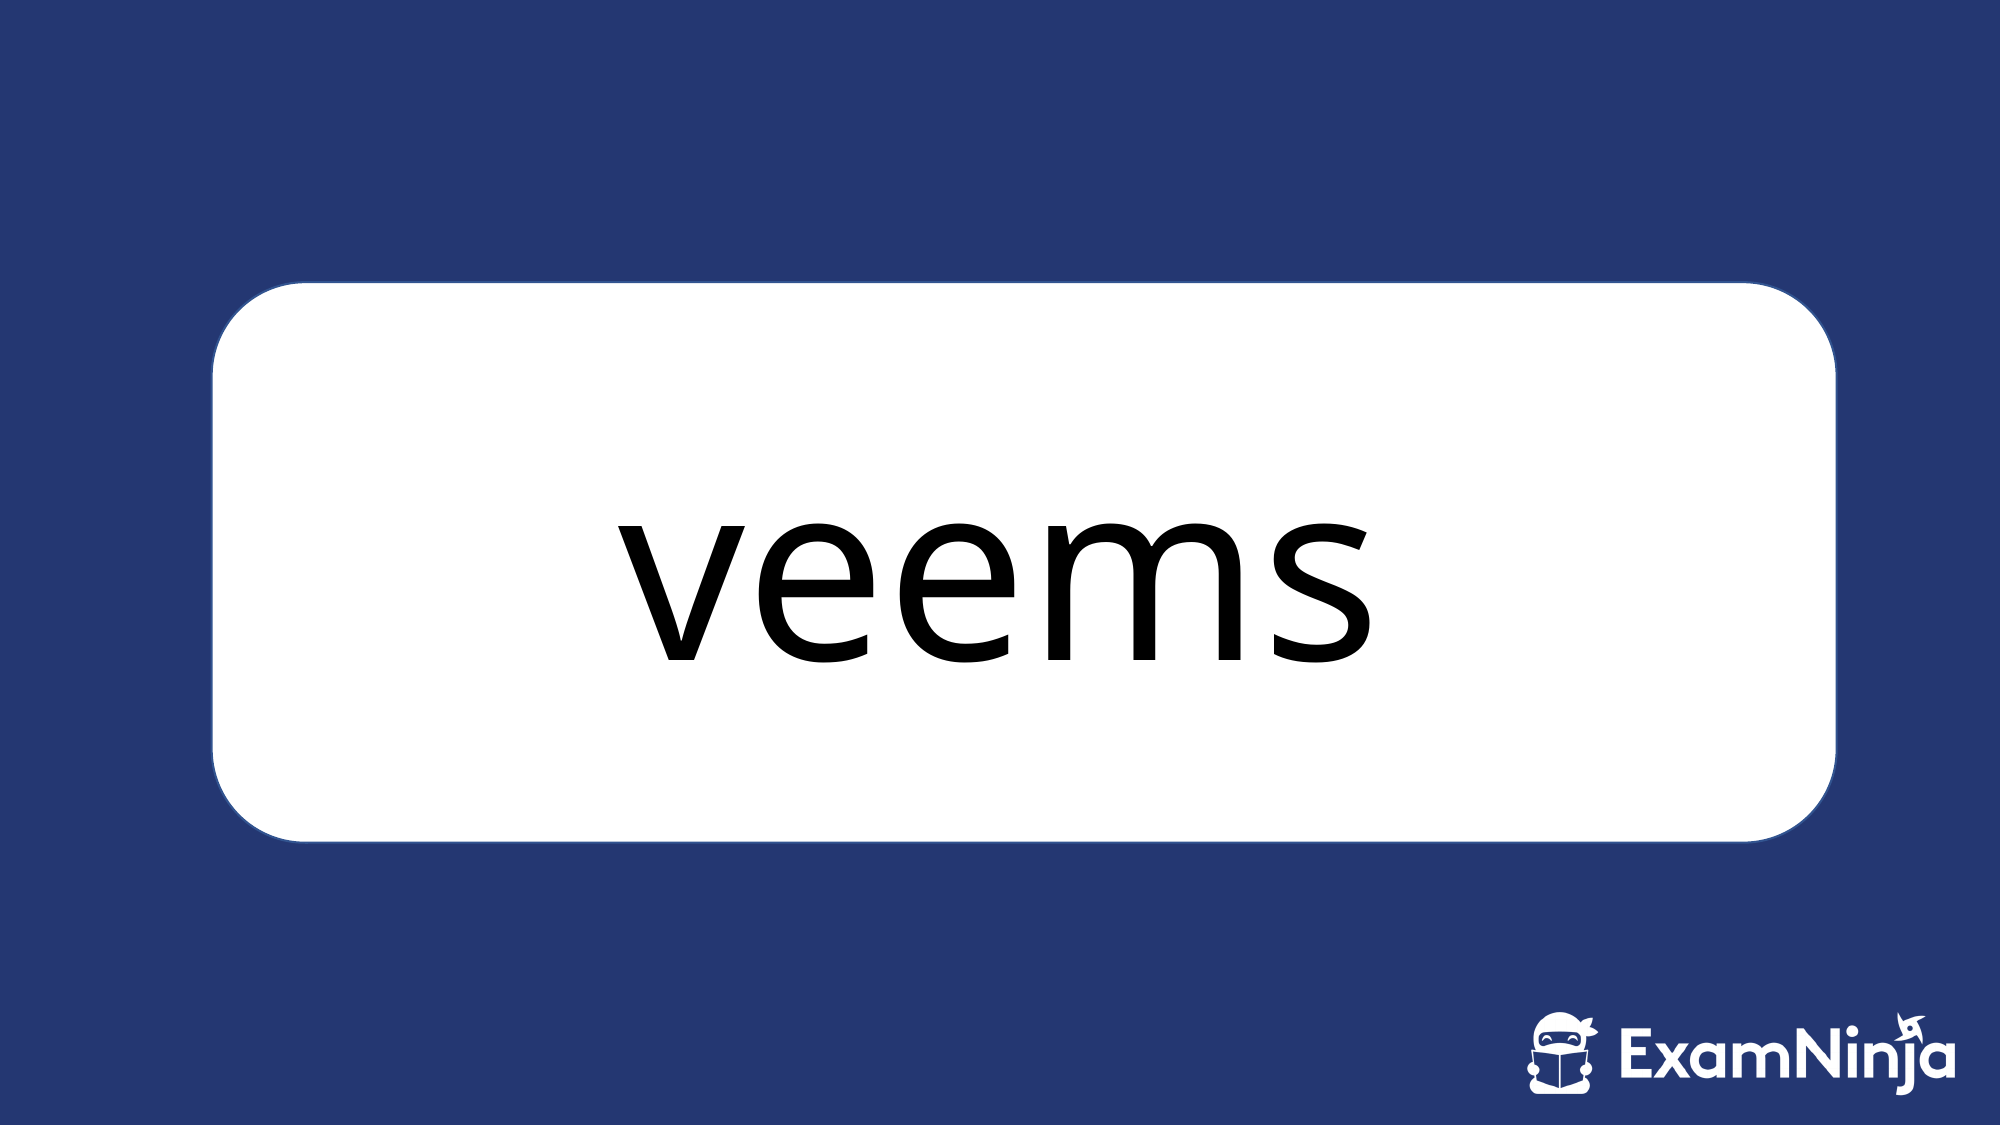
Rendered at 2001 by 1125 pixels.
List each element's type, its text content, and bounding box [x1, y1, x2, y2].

text_box veems [143, 403, 1857, 719]
text_box [210, 281, 1838, 403]
picture [1501, 1003, 1979, 1102]
text_box [210, 719, 1838, 844]
